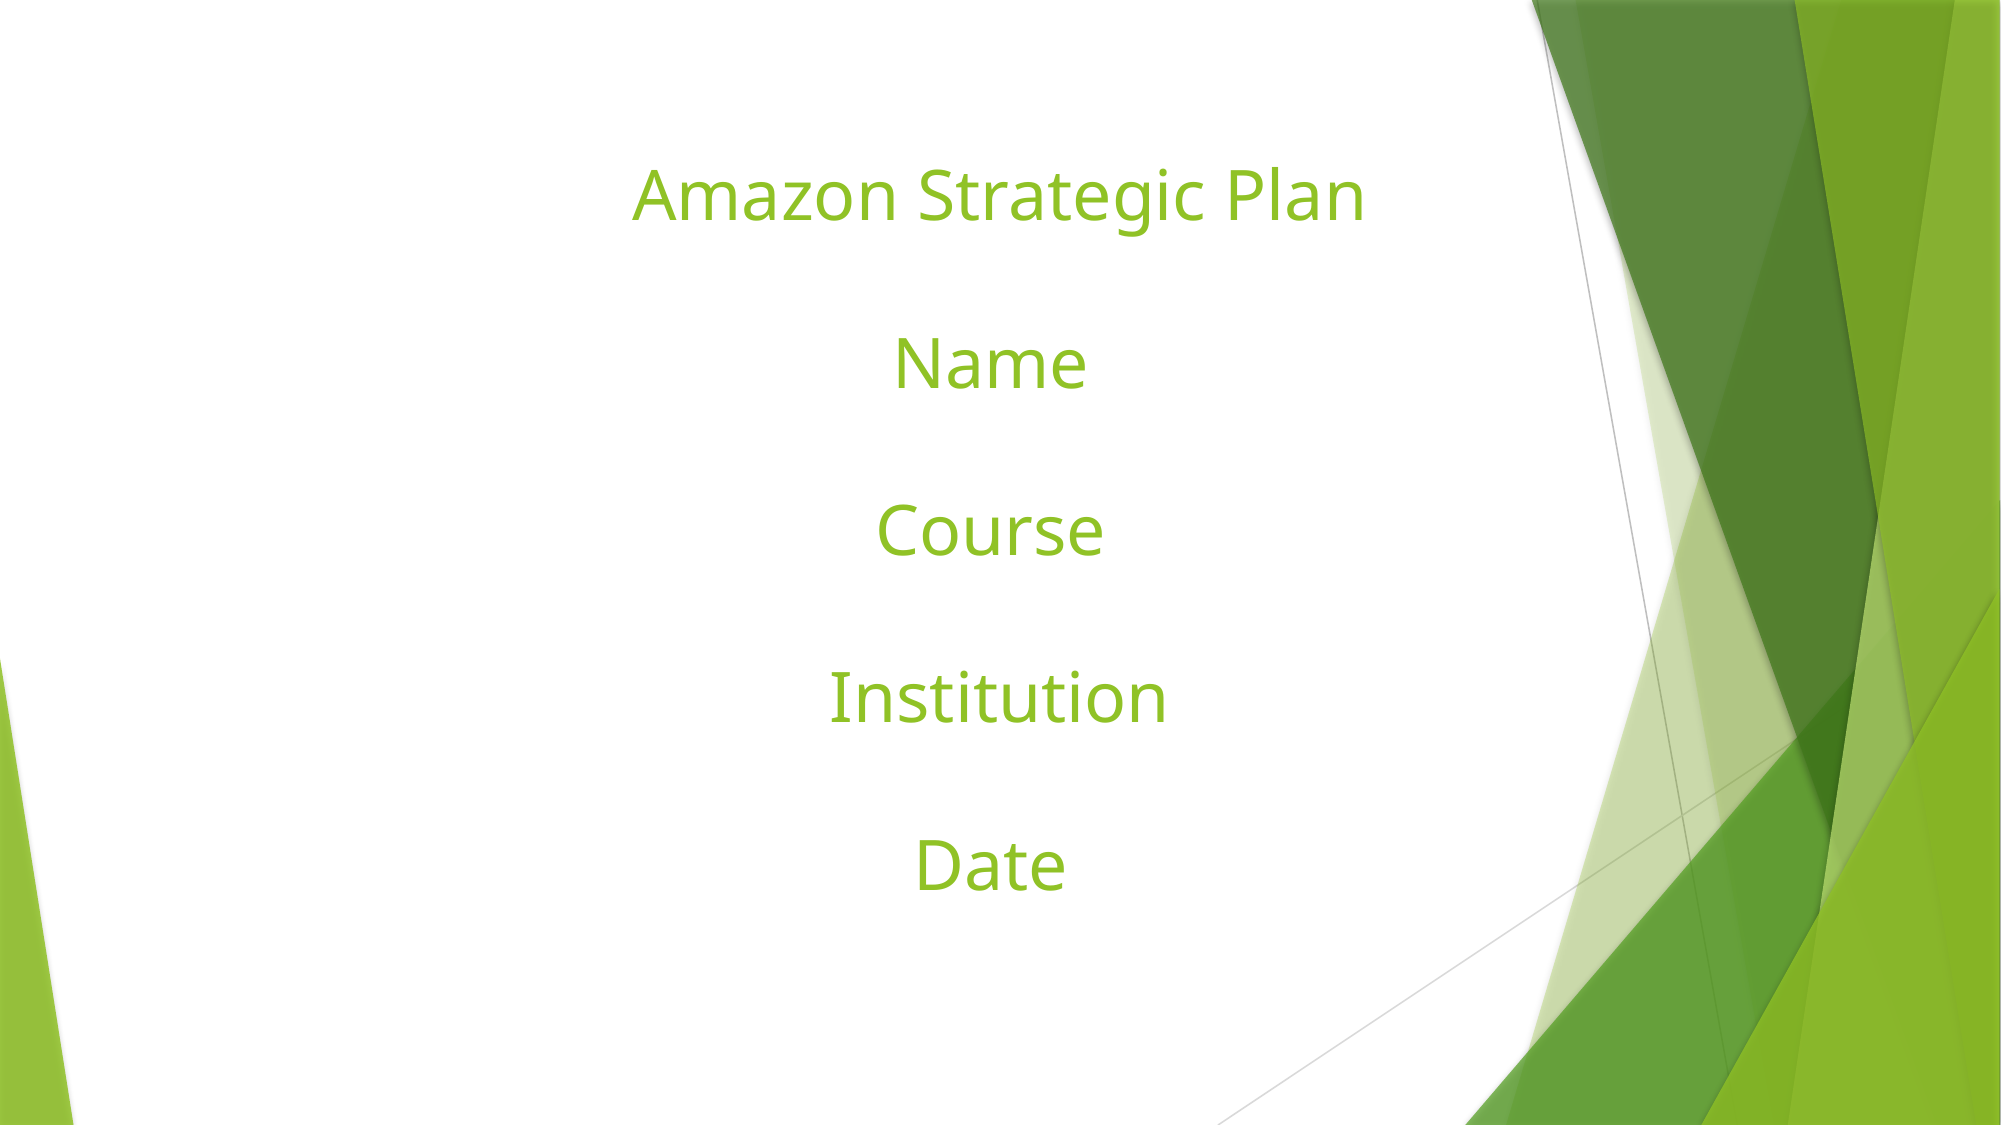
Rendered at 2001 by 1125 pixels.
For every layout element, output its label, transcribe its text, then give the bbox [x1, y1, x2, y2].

title Amazon Strategic Plan Name Course Institution Date [137, 59, 1863, 997]
